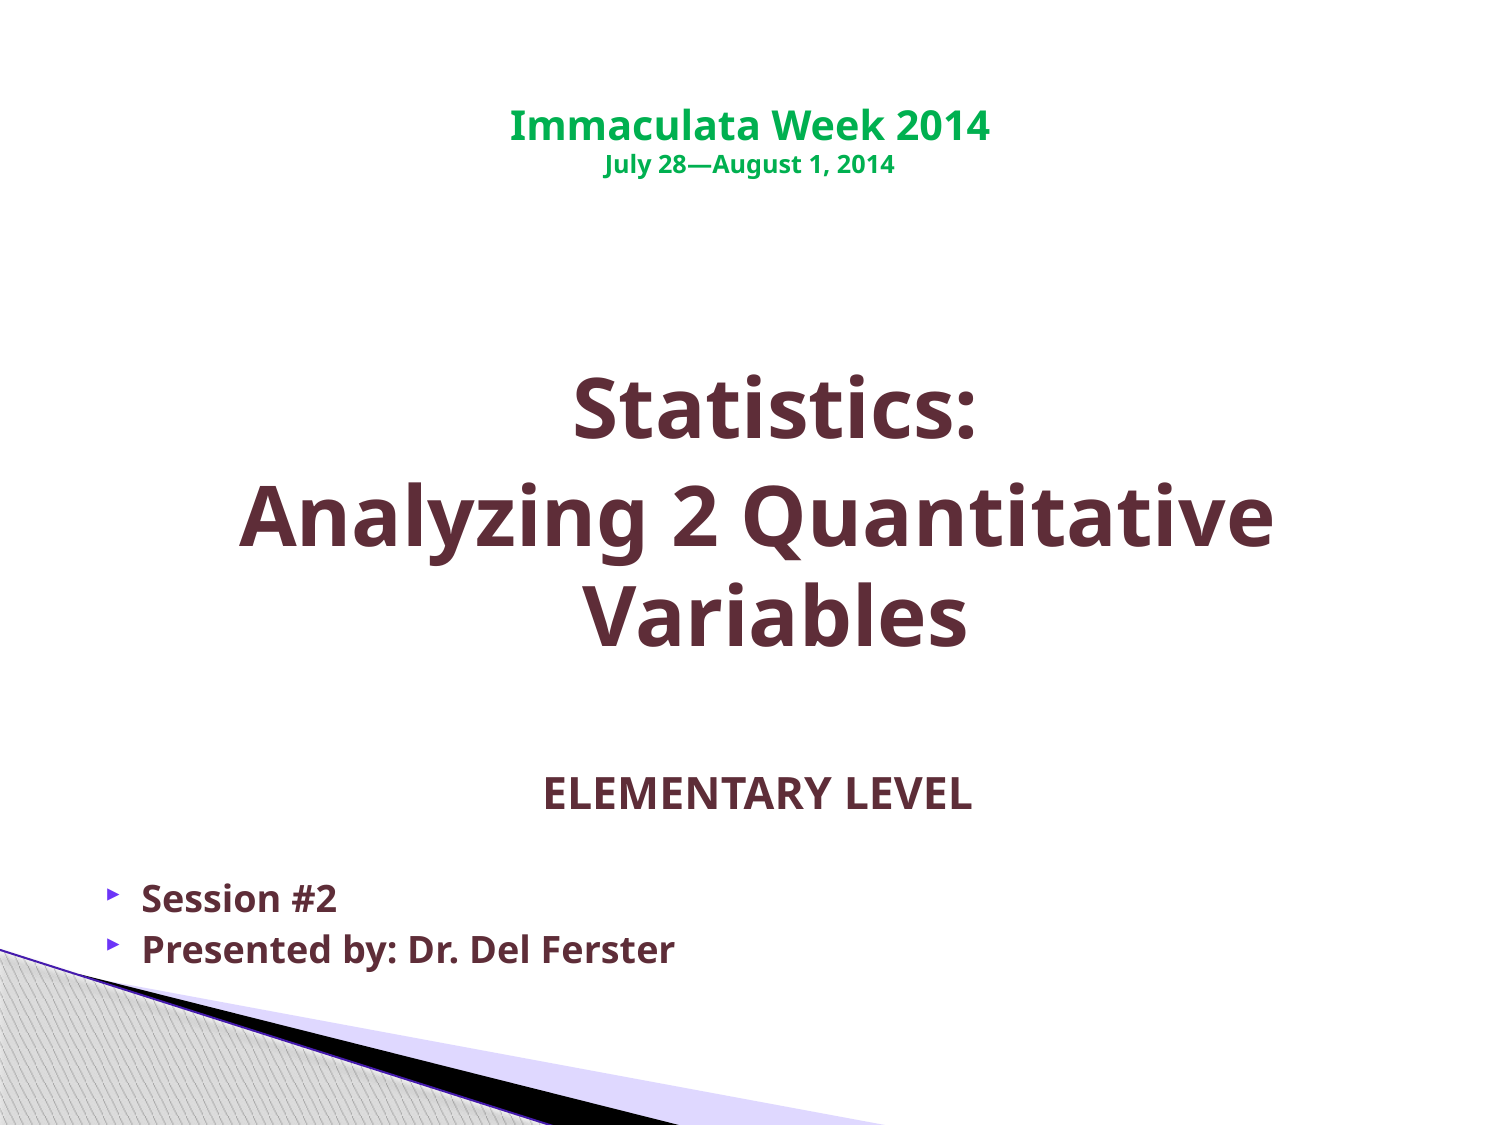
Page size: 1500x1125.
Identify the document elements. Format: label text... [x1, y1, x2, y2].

list Statistics: Analyzing 2 Quantitative Variables ELEMENTARY LEVEL Session #2 Presented by: Dr. Del Ferster [75, 243, 1425, 986]
title Immaculata Week 2014 July 28—August 1, 2014 [75, 45, 1425, 233]
